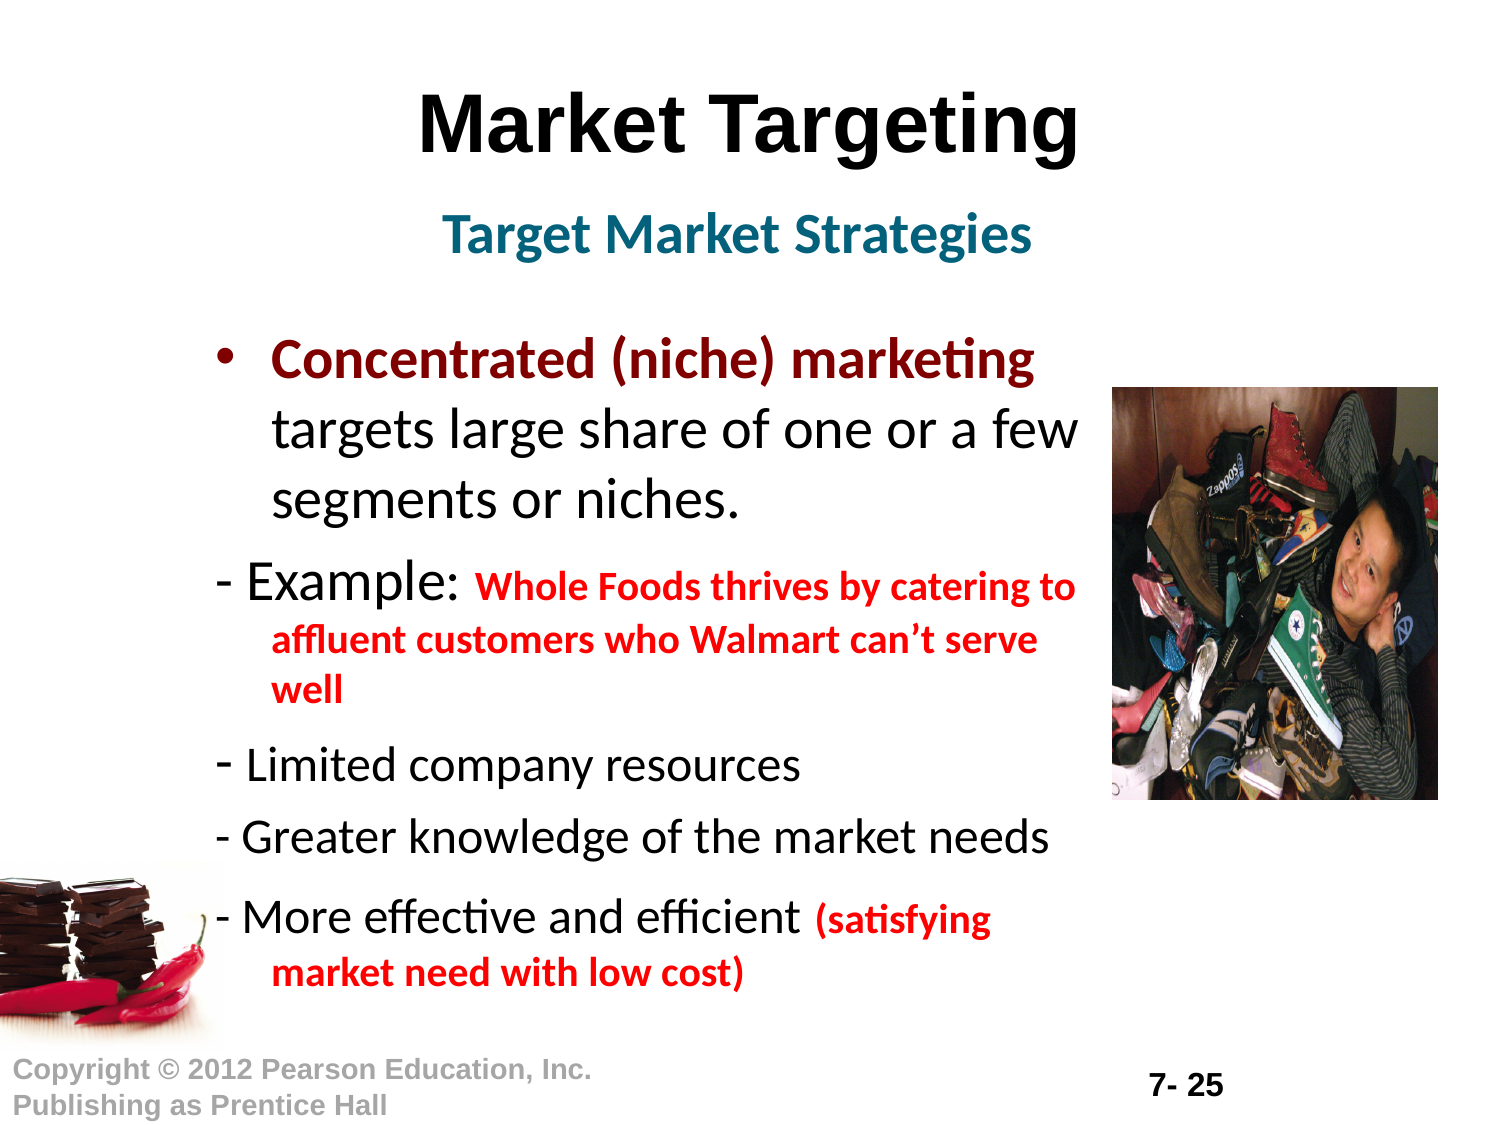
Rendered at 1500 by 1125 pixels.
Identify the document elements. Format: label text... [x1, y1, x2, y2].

picture [1112, 387, 1438, 801]
list Target Market Strategies [149, 187, 1326, 251]
title Market Targeting [112, 37, 1388, 226]
list Concentrated (niche) marketing targets large share of one or a few segments or niches. - Example: Whole Foods thrives by catering to affluent customers who Walmart can’t serve well - Limited company resources - Greater knowledge of the market needs - More effective and efficient (satisfying market need with low cost) [199, 312, 1113, 988]
picture [0, 862, 225, 1050]
